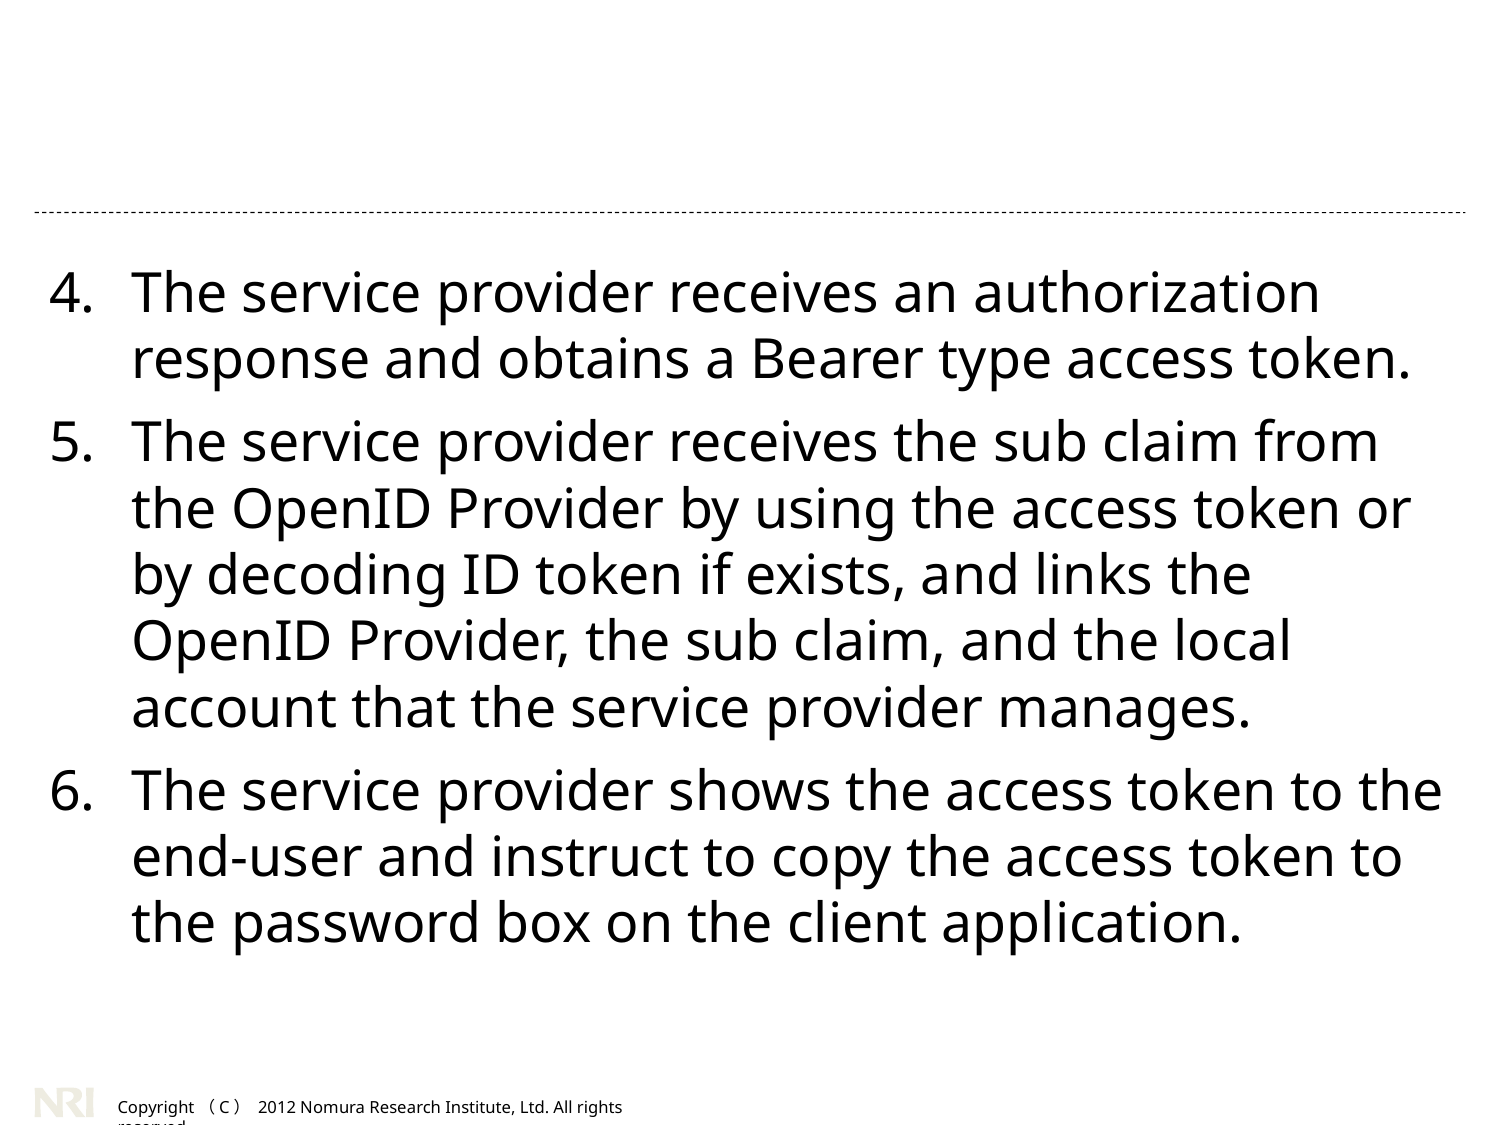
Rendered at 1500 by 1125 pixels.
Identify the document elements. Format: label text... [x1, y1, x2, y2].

list The service provider receives an authorization response and obtains a Bearer type access token. The service provider receives the sub claim from the OpenID Provider by using the access token or by decoding ID token if exists, and links the OpenID Provider, the sub claim, and the local account that the service provider manages. The service provider shows the access token to the end-user and instruct to copy the access token to the password box on the client application. [34, 249, 1466, 1076]
